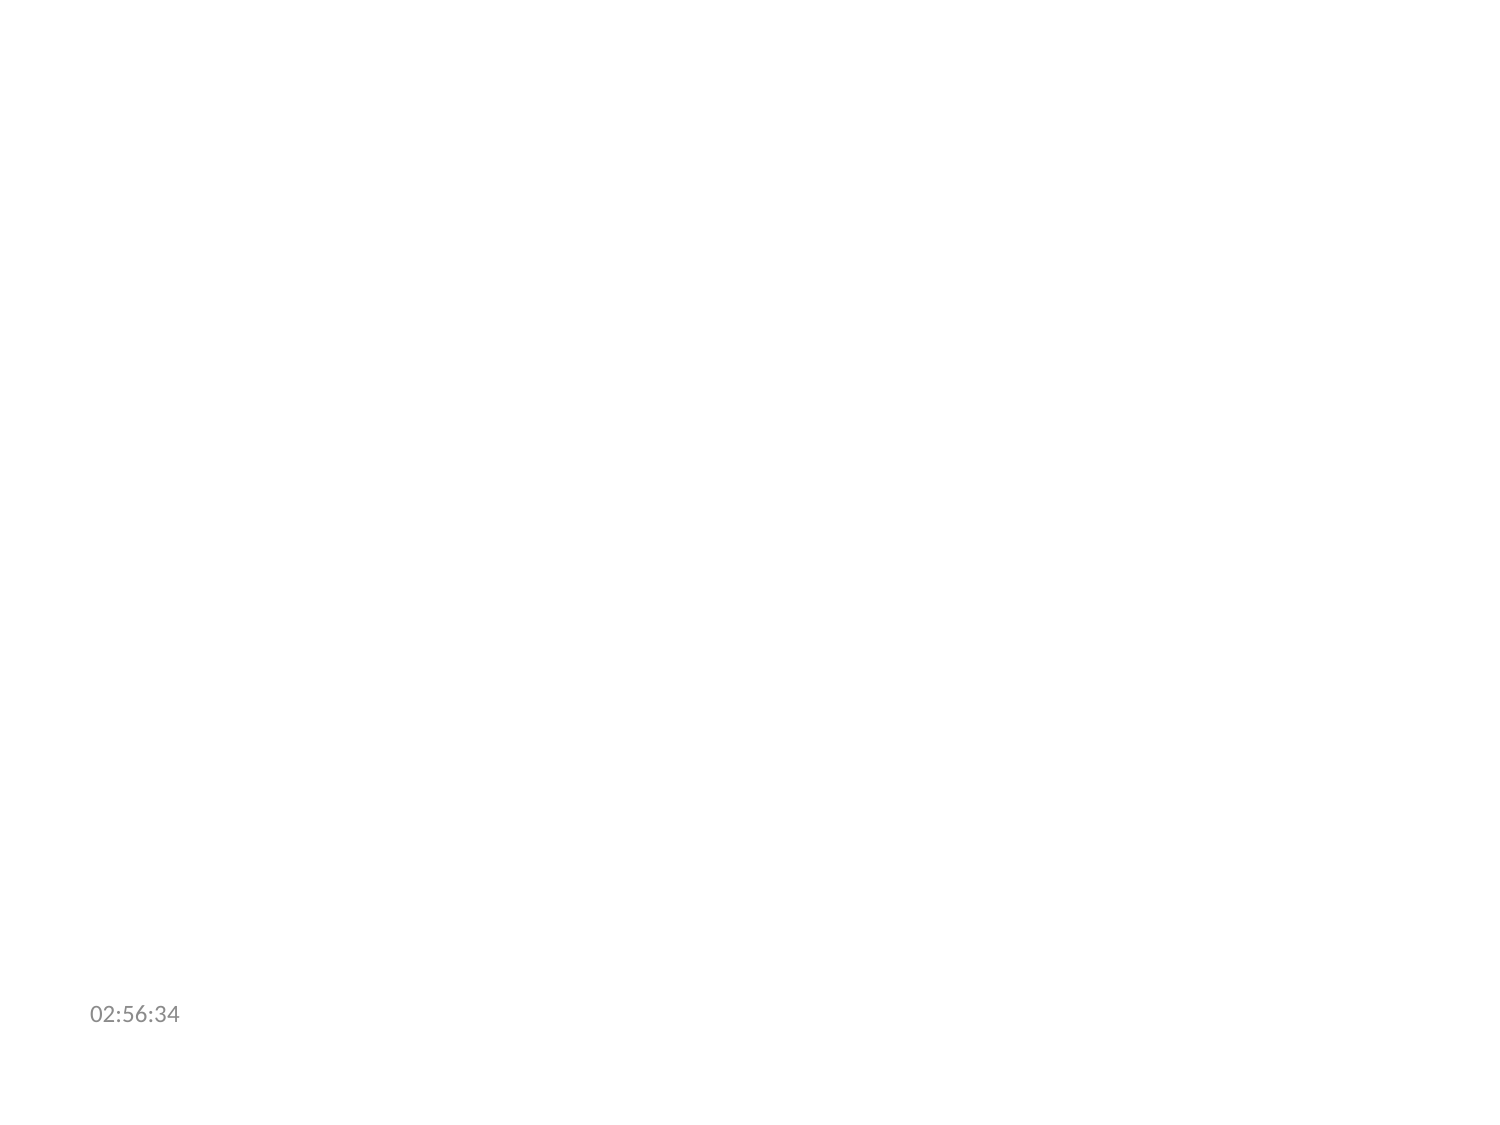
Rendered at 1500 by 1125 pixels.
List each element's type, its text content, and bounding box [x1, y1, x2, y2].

text_box 15:35:09 [75, 982, 425, 1043]
